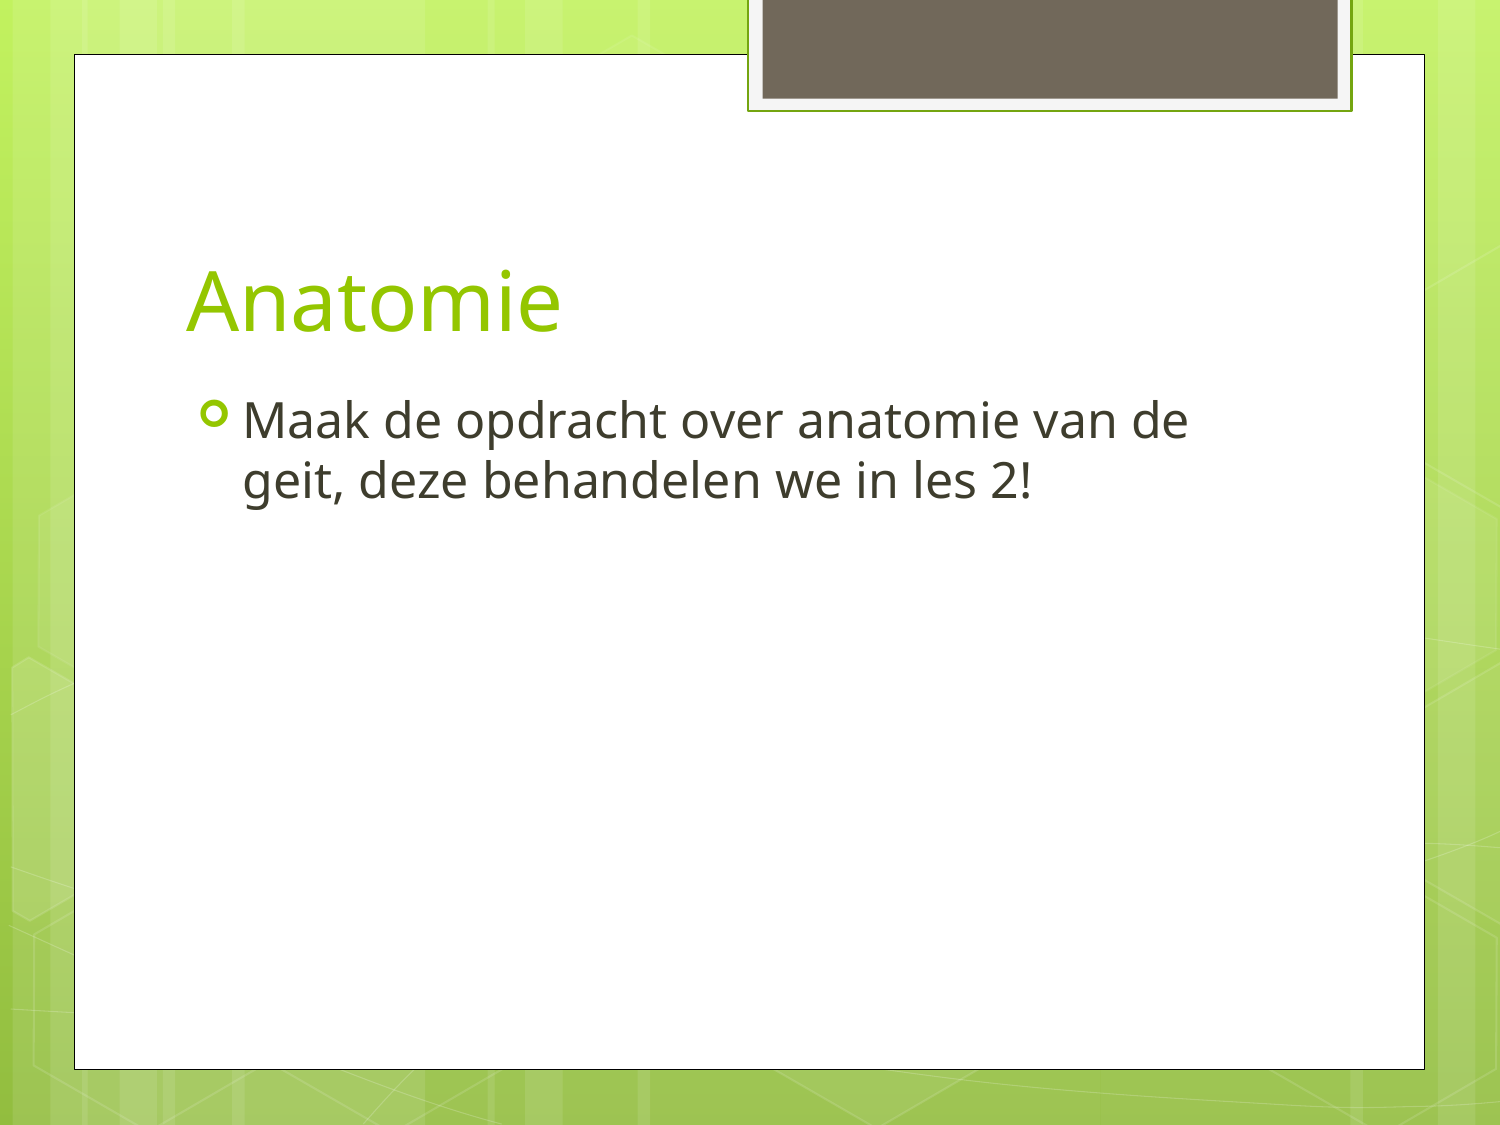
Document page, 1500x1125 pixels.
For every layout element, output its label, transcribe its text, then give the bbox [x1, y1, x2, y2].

title Anatomie [171, 168, 1324, 357]
list Maak de opdracht over anatomie van de geit, deze behandelen we in les 2! [171, 381, 1283, 957]
